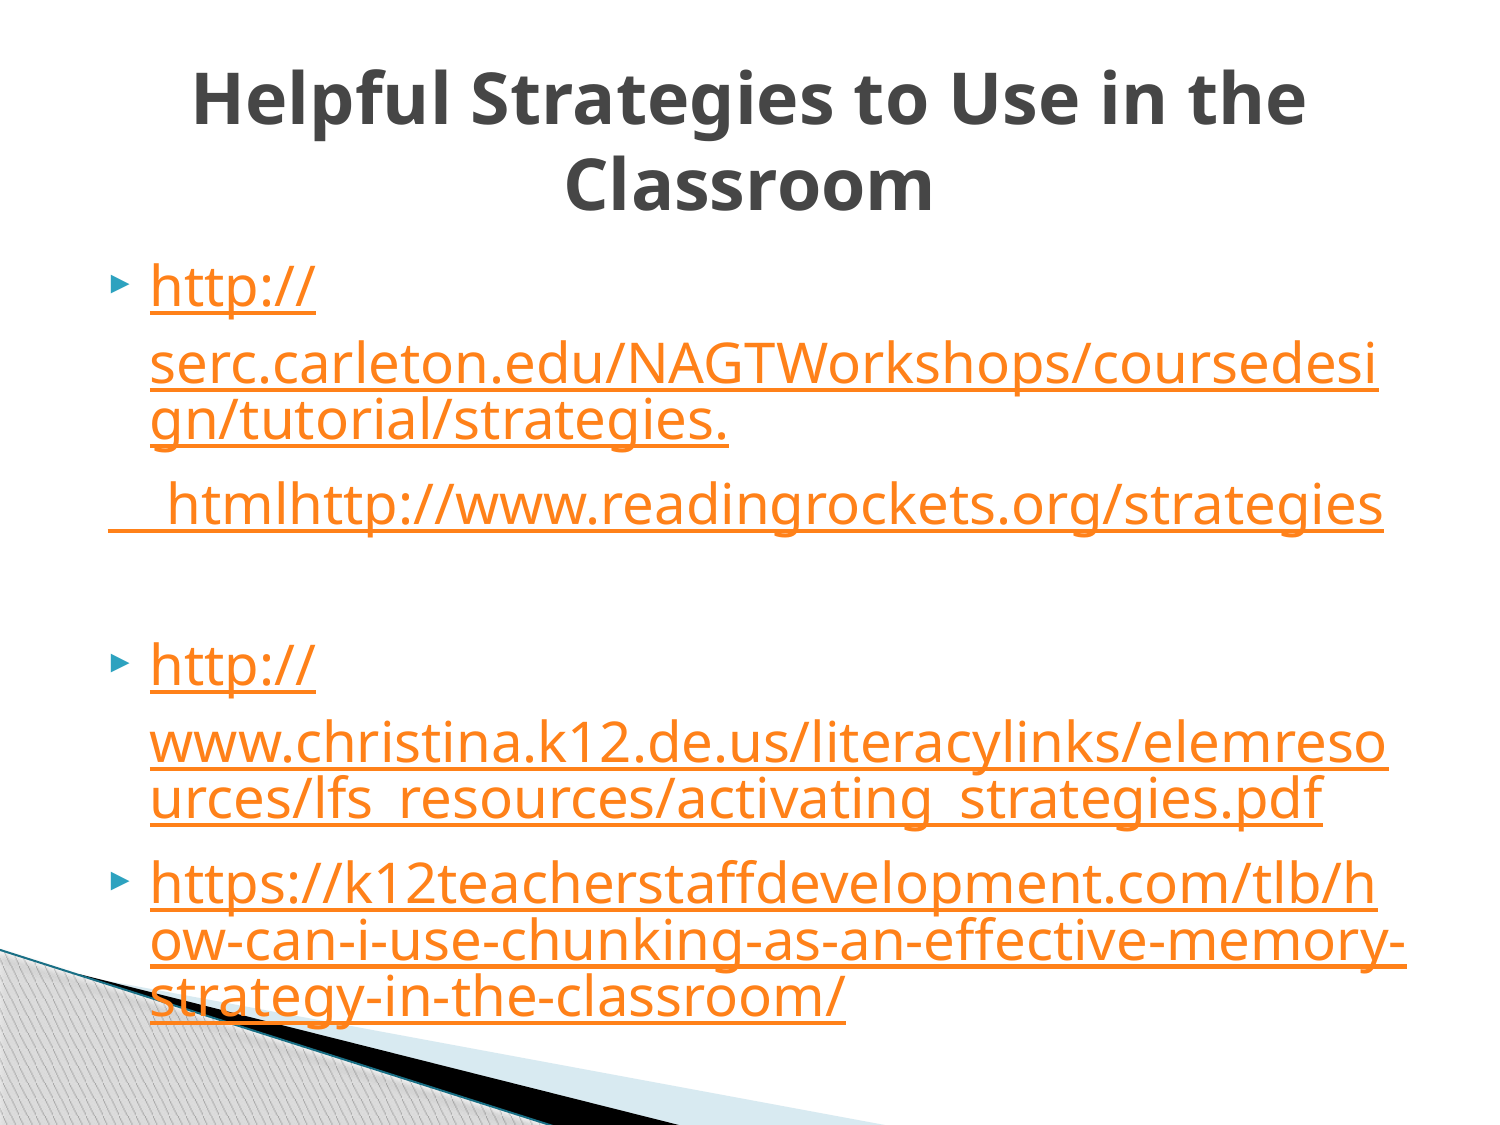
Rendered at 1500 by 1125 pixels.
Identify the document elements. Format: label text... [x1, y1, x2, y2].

title Helpful Strategies to Use in the Classroom [75, 45, 1425, 233]
list http://serc.carleton.edu/NAGTWorkshops/coursedesign/tutorial/strategies. htmlhttp://www.readingrockets.org/strategies http://www.christina.k12.de.us/literacylinks/elemresources/lfs_resources/activating_strategies.pdf https://k12teacherstaffdevelopment.com/tlb/how-can-i-use-chunking-as-an-effective-memory-strategy-in-the-classroom/ [75, 243, 1425, 1125]
